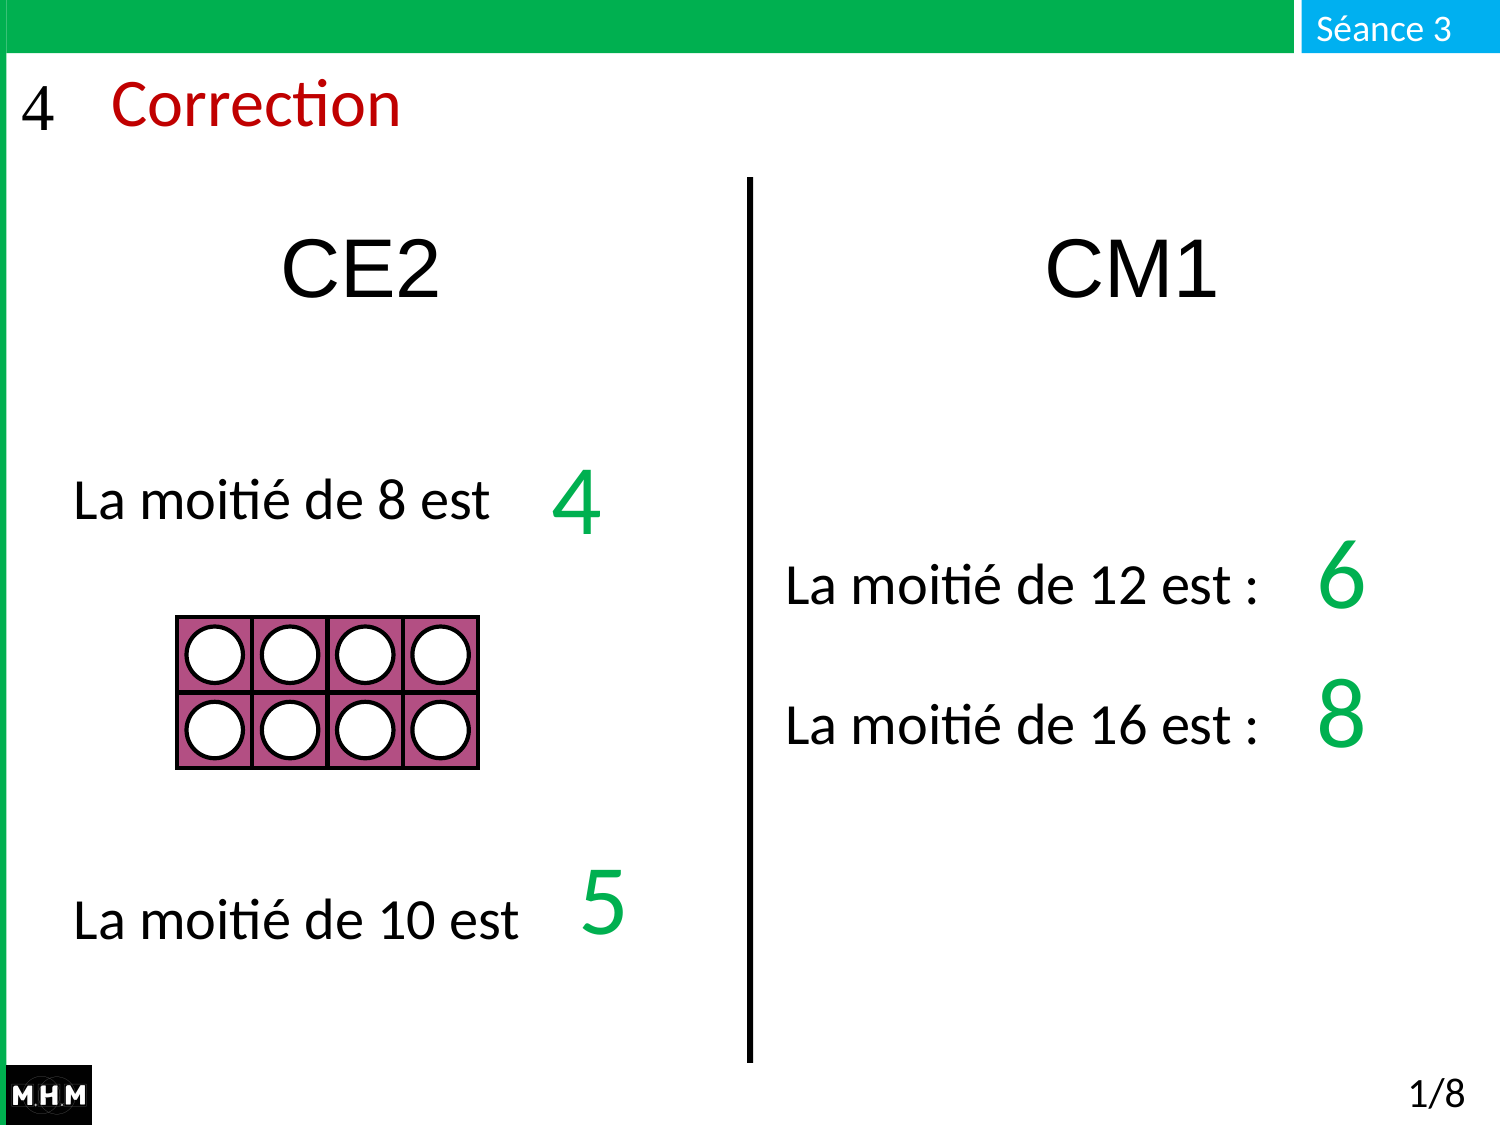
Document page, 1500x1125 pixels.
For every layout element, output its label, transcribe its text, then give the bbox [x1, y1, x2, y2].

text_box La moitié de 12 est : … La moitié de 16 est : … [770, 468, 1330, 809]
text_box 4 [501, 427, 653, 563]
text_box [327, 616, 479, 768]
text_box 6 [1266, 500, 1418, 636]
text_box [176, 616, 326, 768]
title Correction [96, 60, 1391, 150]
list 1/8 [1373, 1064, 1500, 1125]
text_box CE2 CM1 [751, 206, 1241, 315]
text_box CE2 CM1 [265, 206, 750, 315]
picture [6, 1065, 92, 1125]
text_box 8 [1266, 640, 1418, 775]
text_box La moitié de 8 est : … La moitié de 10 est : … [59, 383, 618, 1004]
text_box 5 [528, 826, 680, 962]
